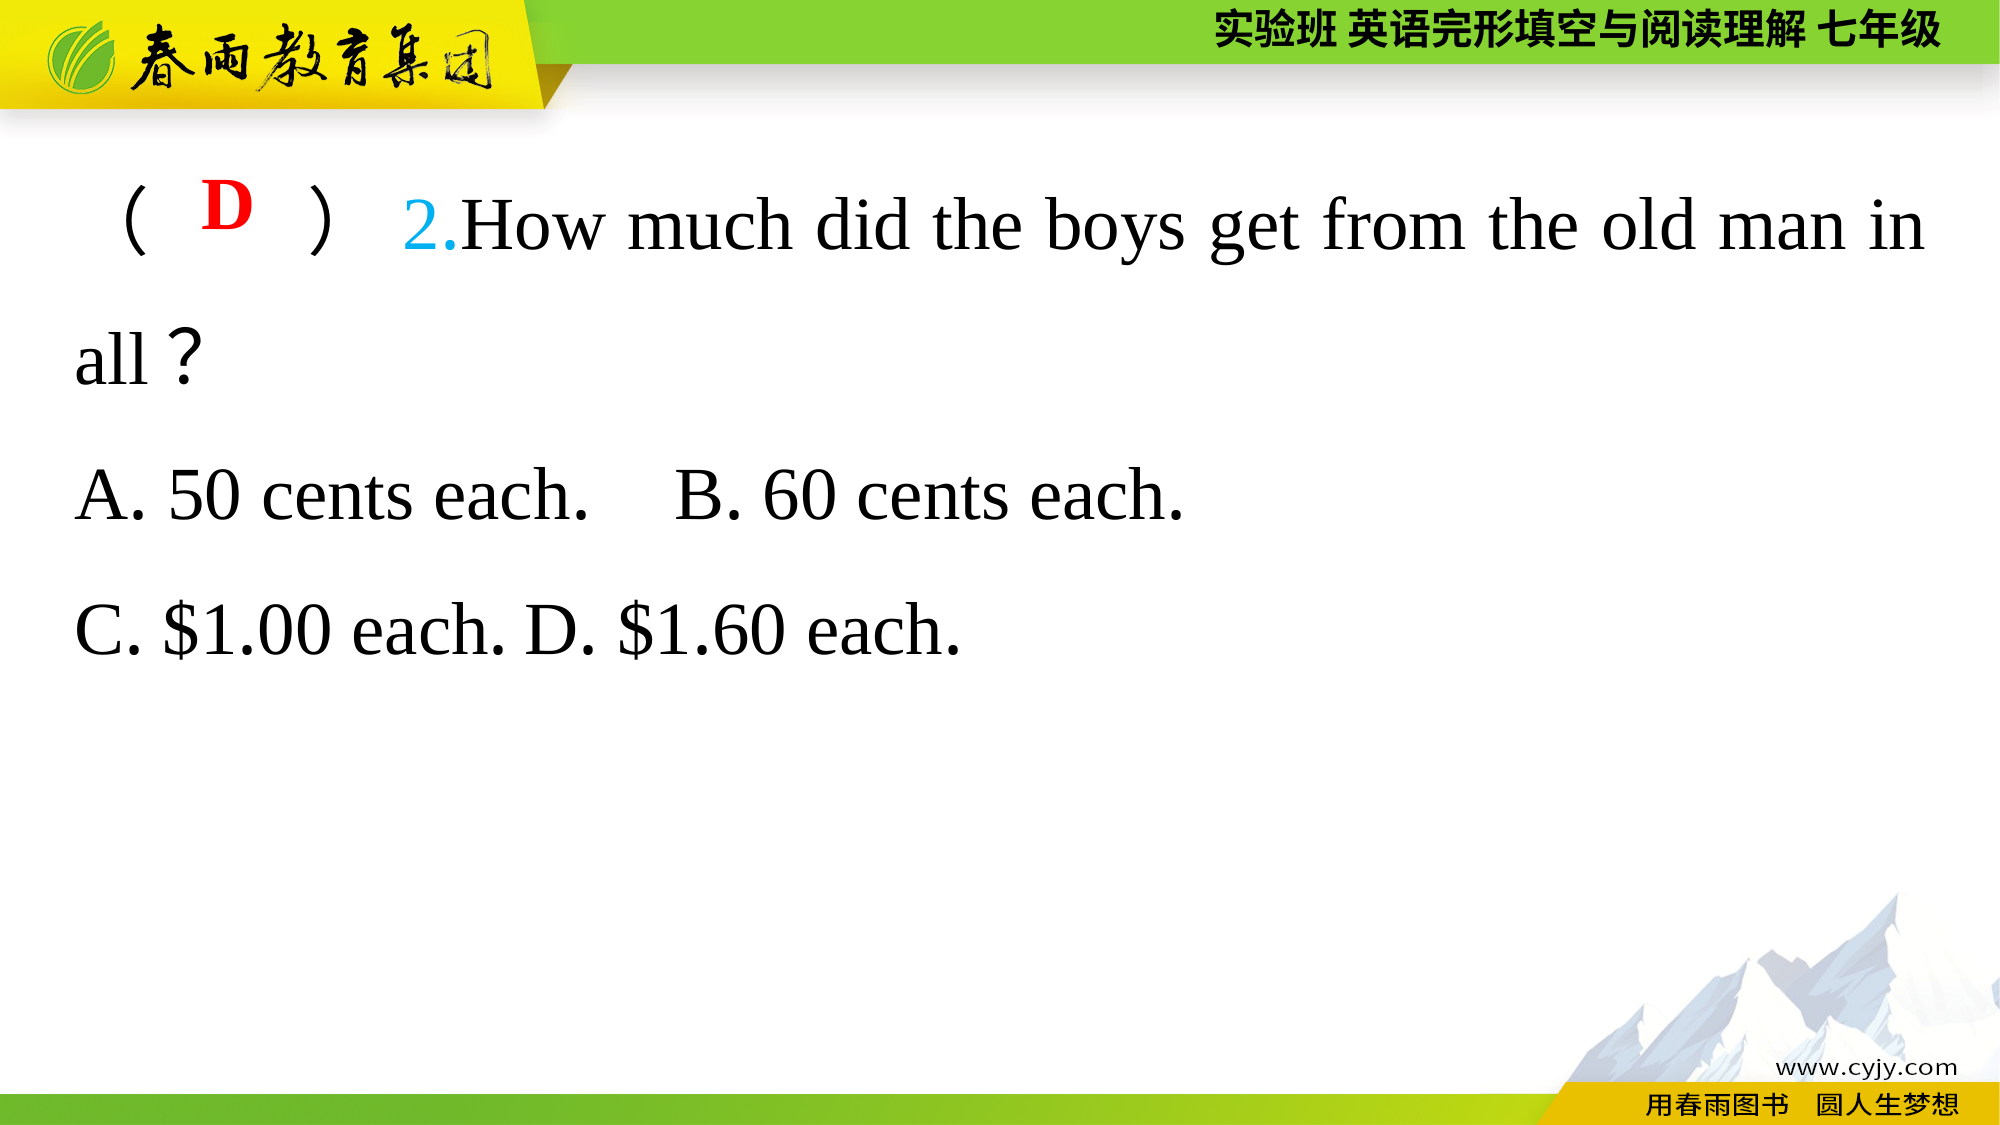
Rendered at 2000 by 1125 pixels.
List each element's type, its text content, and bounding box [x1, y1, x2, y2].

picture [0, 0, 2000, 1125]
text_box D [186, 146, 271, 252]
list （ ）2.How much did the boys get from the old man in all？ A. 50 cents each. B. 60 cents each. C. $1.00 each. D. $1.60 each. [59, 122, 1944, 683]
